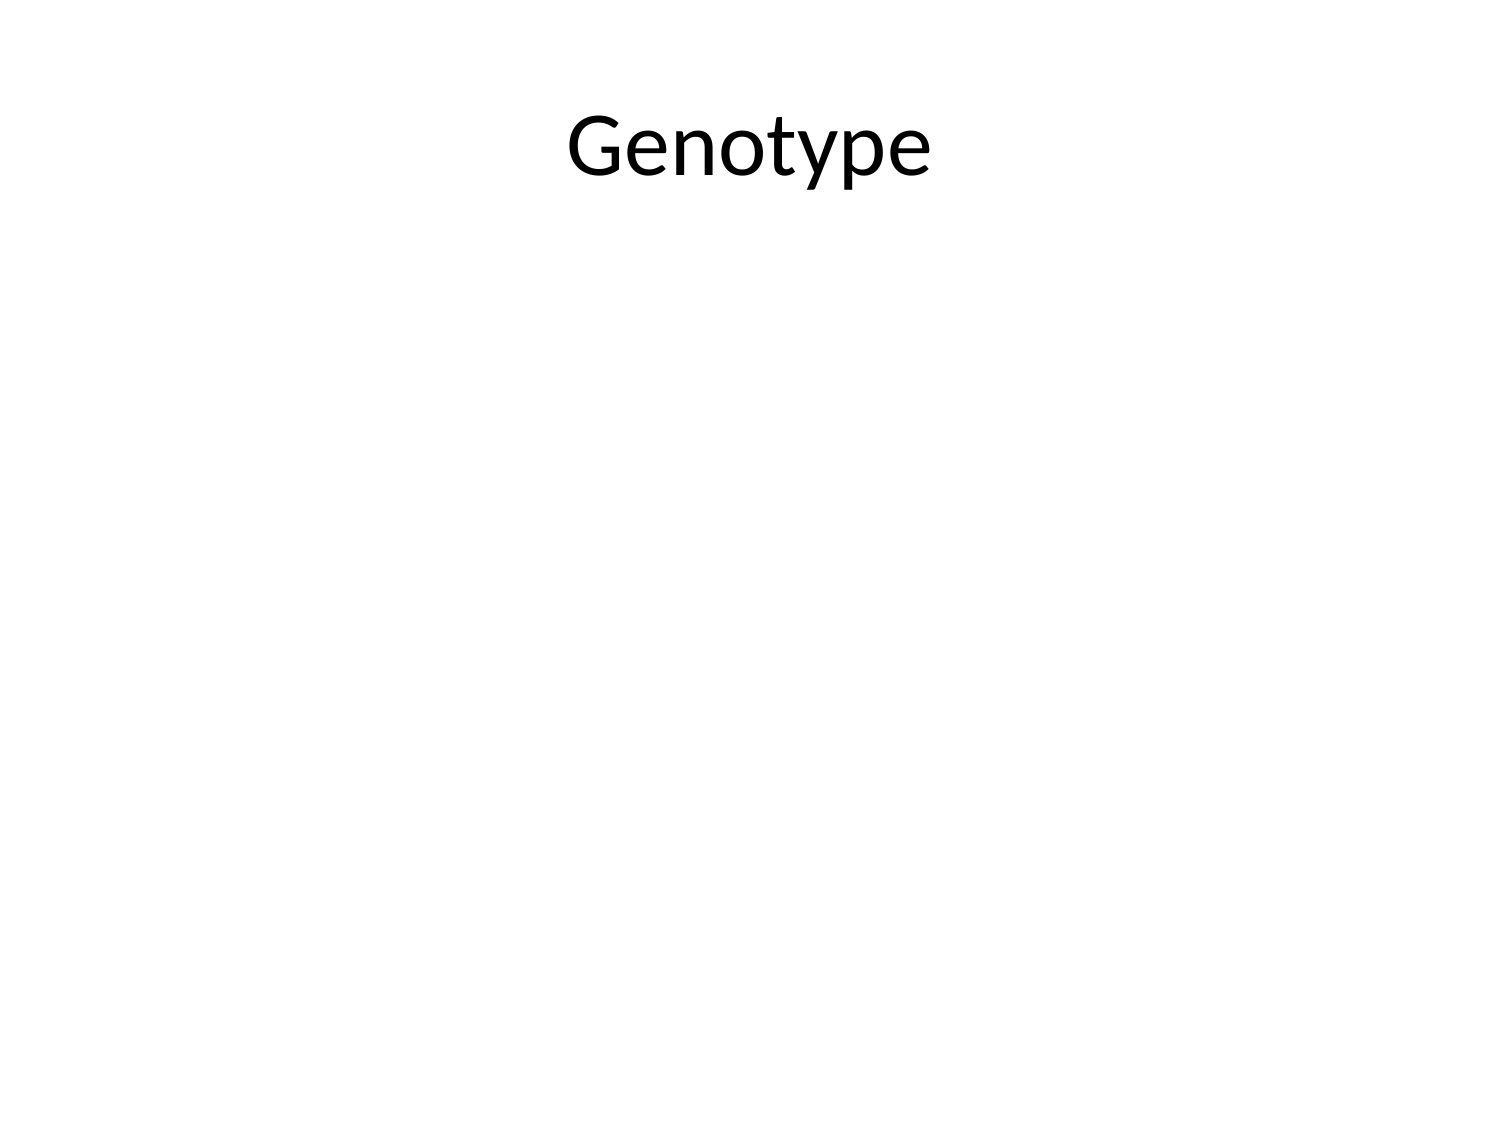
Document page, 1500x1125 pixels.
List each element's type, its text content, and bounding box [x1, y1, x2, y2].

title Genotype [75, 45, 1425, 233]
